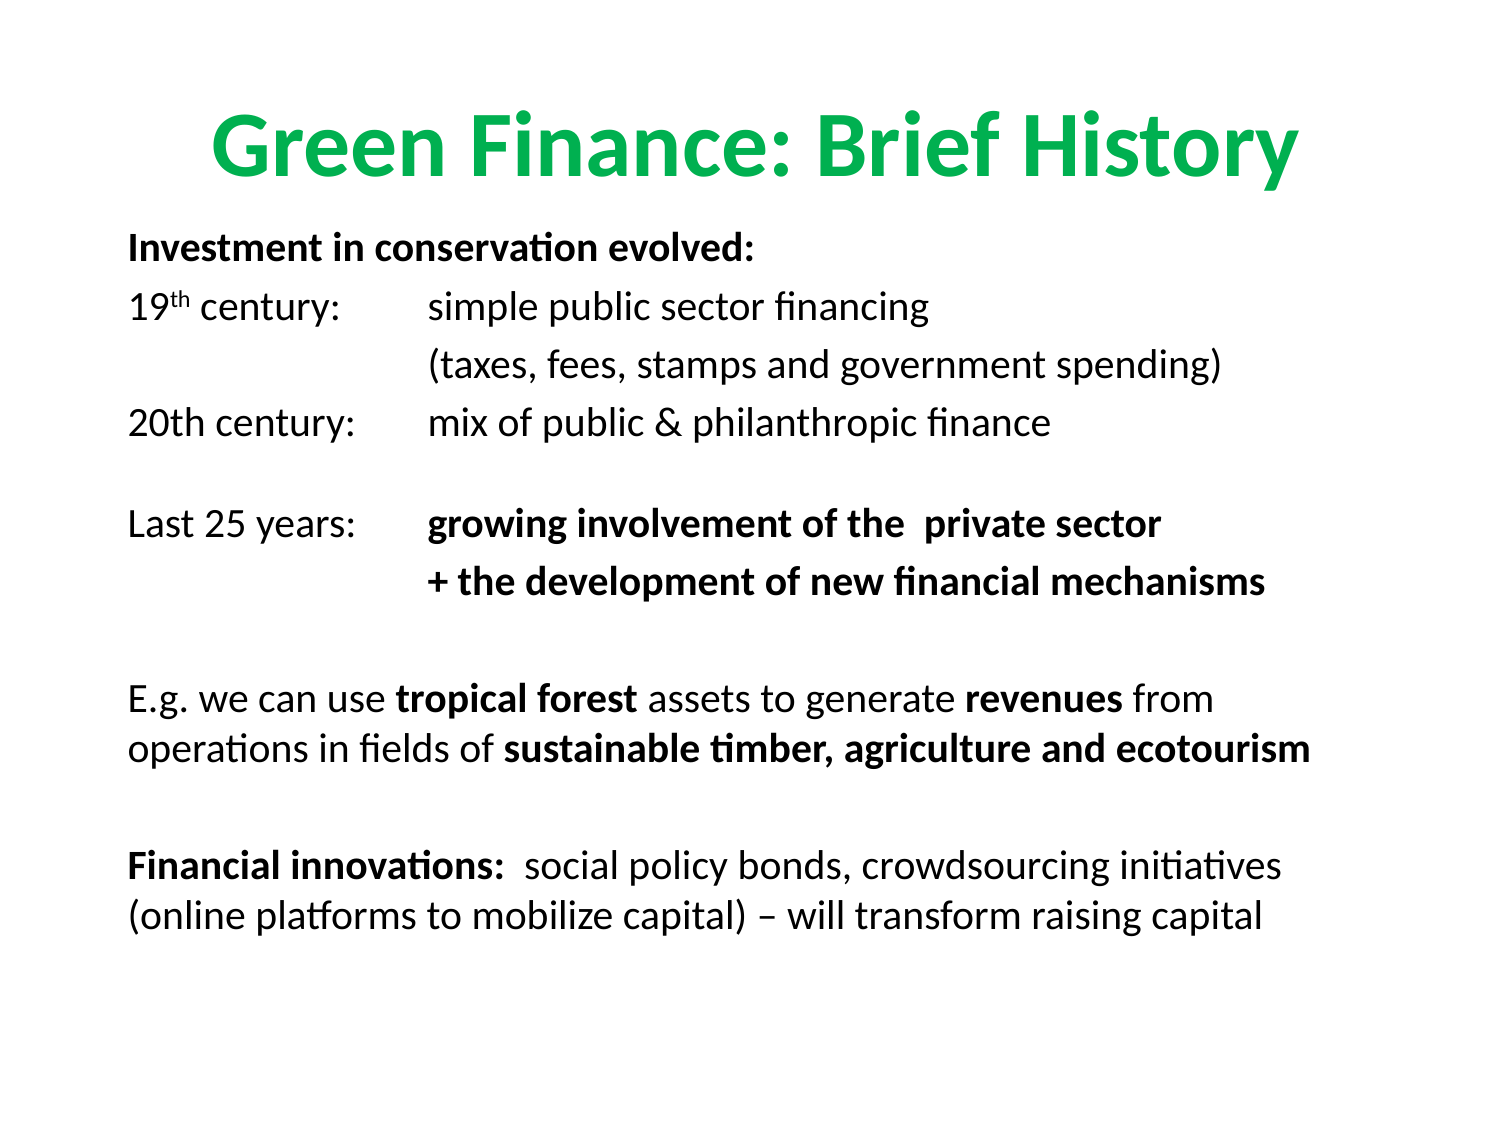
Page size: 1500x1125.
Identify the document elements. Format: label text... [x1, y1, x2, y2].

title Green Finance: Brief History [75, 45, 1438, 233]
list Investment in conservation evolved: 19th century: simple public sector financing (taxes, fees, stamps and government spending) 20th century: mix of public & philanthropic finance Last 25 years: growing involvement of the private sector + the development of new financial mechanisms E.g. we can use tropical forest assets to generate revenues from operations in fields of sustainable timber, agriculture and ecotourism Financial innovations: social policy bonds, crowdsourcing initiatives (online platforms to mobilize capital) – will transform raising capital [112, 212, 1388, 1075]
